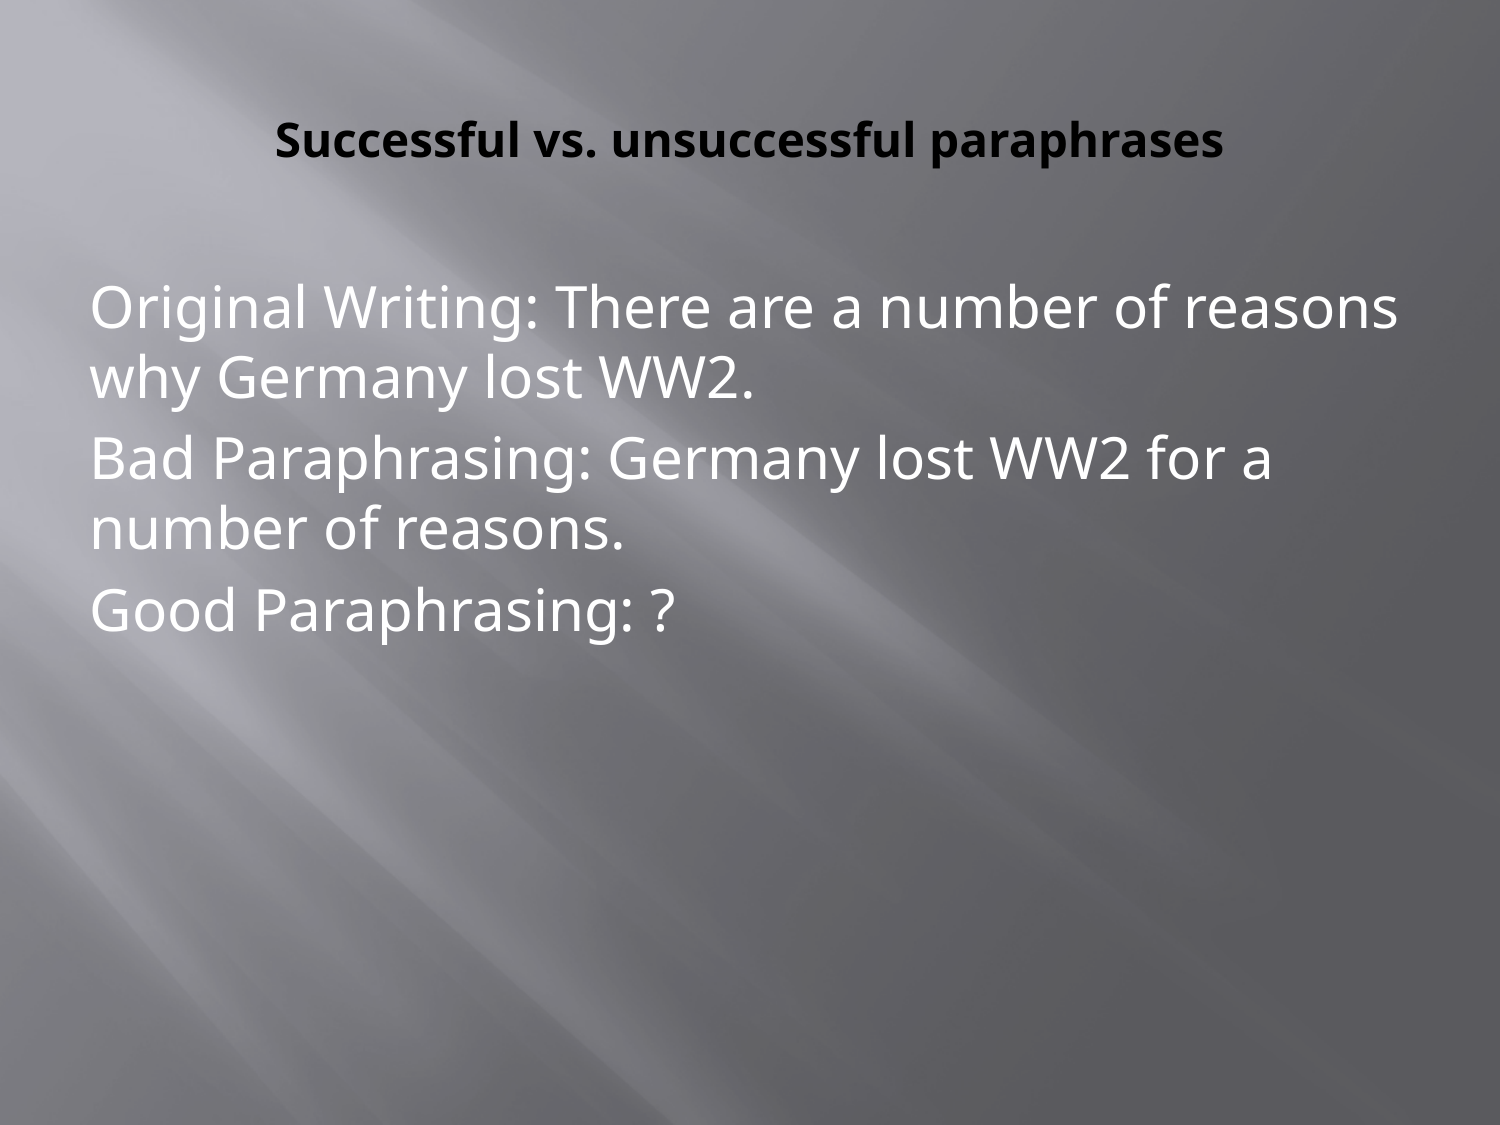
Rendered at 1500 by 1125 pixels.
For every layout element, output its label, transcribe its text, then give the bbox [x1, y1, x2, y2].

title Successful vs. unsuccessful paraphrases [75, 45, 1425, 233]
list Original Writing: There are a number of reasons why Germany lost WW2. Bad Paraphrasing: Germany lost WW2 for a number of reasons. Good Paraphrasing: ? [75, 262, 1425, 1035]
